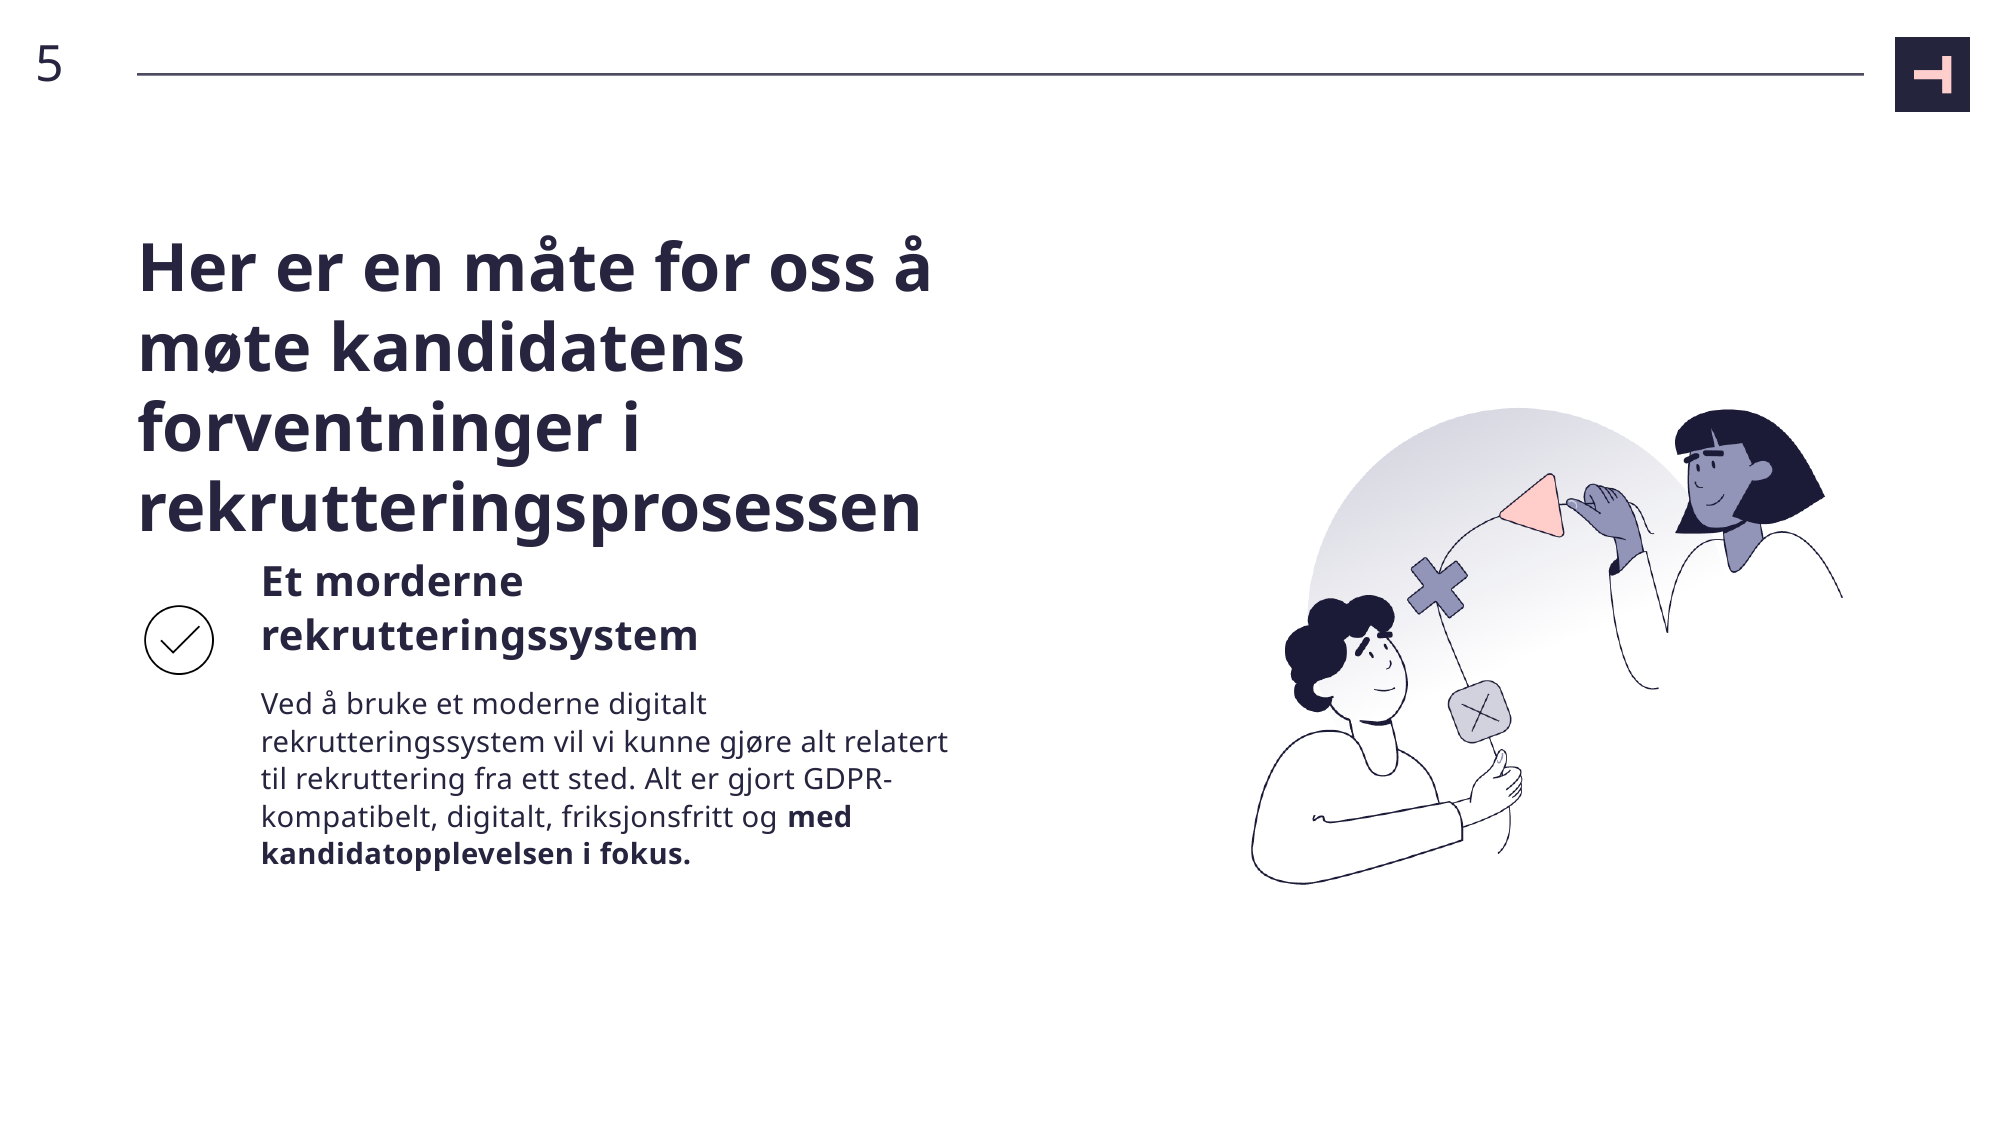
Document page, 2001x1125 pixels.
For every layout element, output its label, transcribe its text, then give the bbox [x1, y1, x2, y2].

slide_number 5 [35, 35, 138, 96]
list Et morderne rekrutteringssystem [260, 582, 960, 659]
picture [1895, 37, 1970, 112]
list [135, 596, 223, 684]
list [1218, 377, 1865, 953]
title Her er en måte for oss å møte kandidatens forventninger i rekrutteringsprosessen [137, 224, 988, 509]
list Ved å bruke et moderne digitalt rekrutteringssystem vil vi kunne gjøre alt relatert til rekruttering fra ett sted. Alt er gjort GDPR-kompatibelt, digitalt, friksjonsfritt og med kandidatopplevelsen i fokus. [260, 683, 960, 920]
